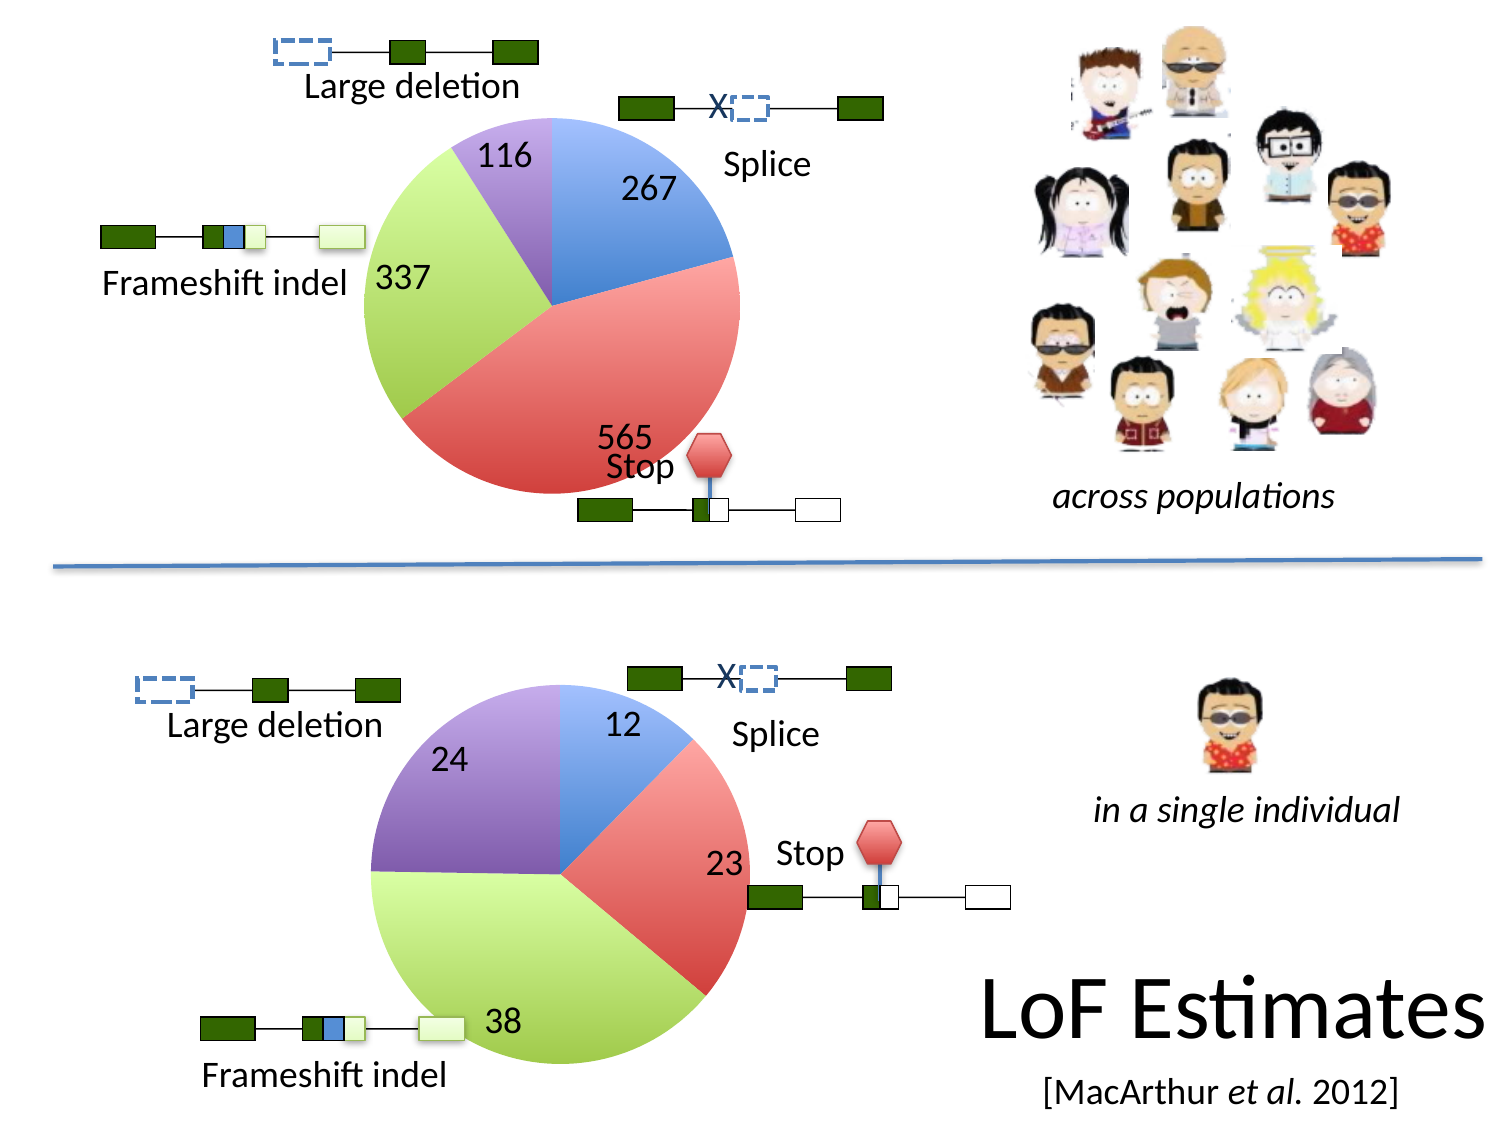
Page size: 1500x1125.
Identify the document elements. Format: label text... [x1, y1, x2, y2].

text_box across populations [1037, 463, 1351, 524]
picture [1230, 105, 1402, 439]
picture [1071, 26, 1232, 236]
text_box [52, 558, 1483, 567]
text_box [137, 678, 401, 703]
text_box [200, 1016, 465, 1041]
picture [1025, 166, 1225, 456]
picture [1213, 358, 1294, 452]
title LoF Estimates [558, 917, 1500, 1088]
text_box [85, 40, 884, 522]
text_box [MacArthur et al. 2012] [1027, 1059, 1415, 1120]
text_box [627, 643, 892, 705]
chart [241, 637, 880, 1073]
text_box Frameshift indel [186, 1042, 463, 1103]
picture [1188, 677, 1274, 777]
text_box in a single individual [1078, 777, 1416, 838]
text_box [747, 820, 1012, 910]
text_box Large deletion [152, 711, 236, 752]
